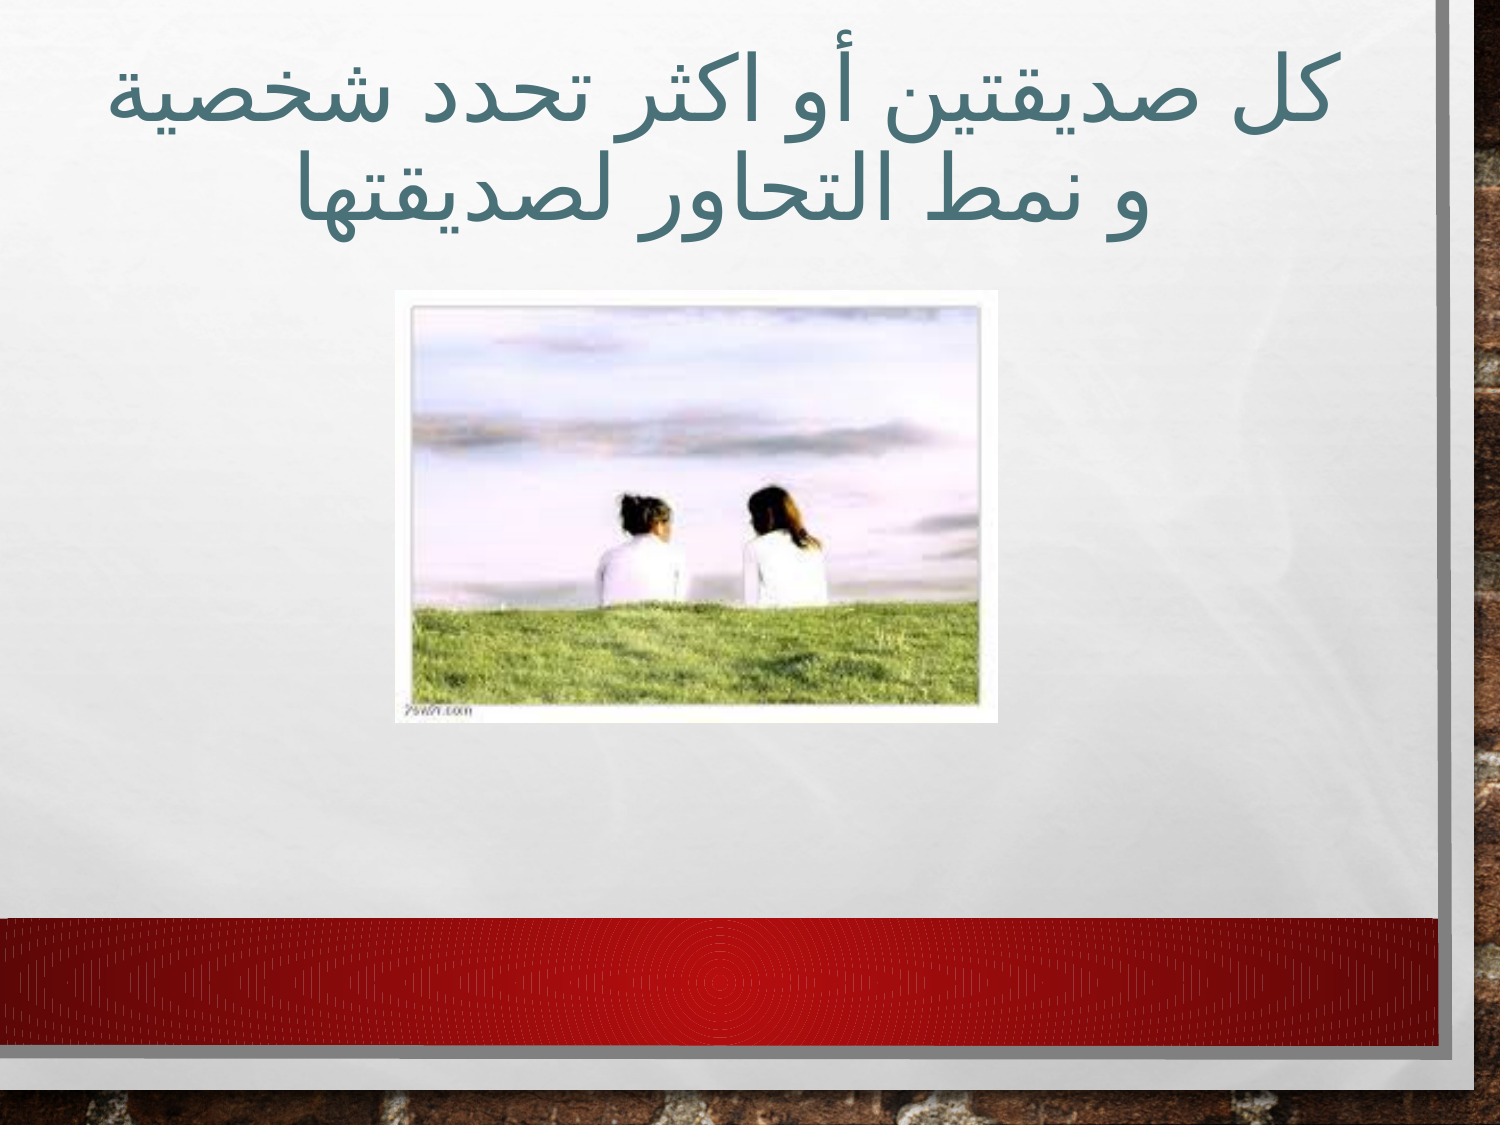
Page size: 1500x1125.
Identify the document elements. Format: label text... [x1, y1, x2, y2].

title كل صديقتين أو اكثر تحدد شخصية و نمط التحاور لصديقتها [84, 46, 1364, 236]
picture [395, 290, 999, 723]
picture [0, 0, 1500, 1125]
